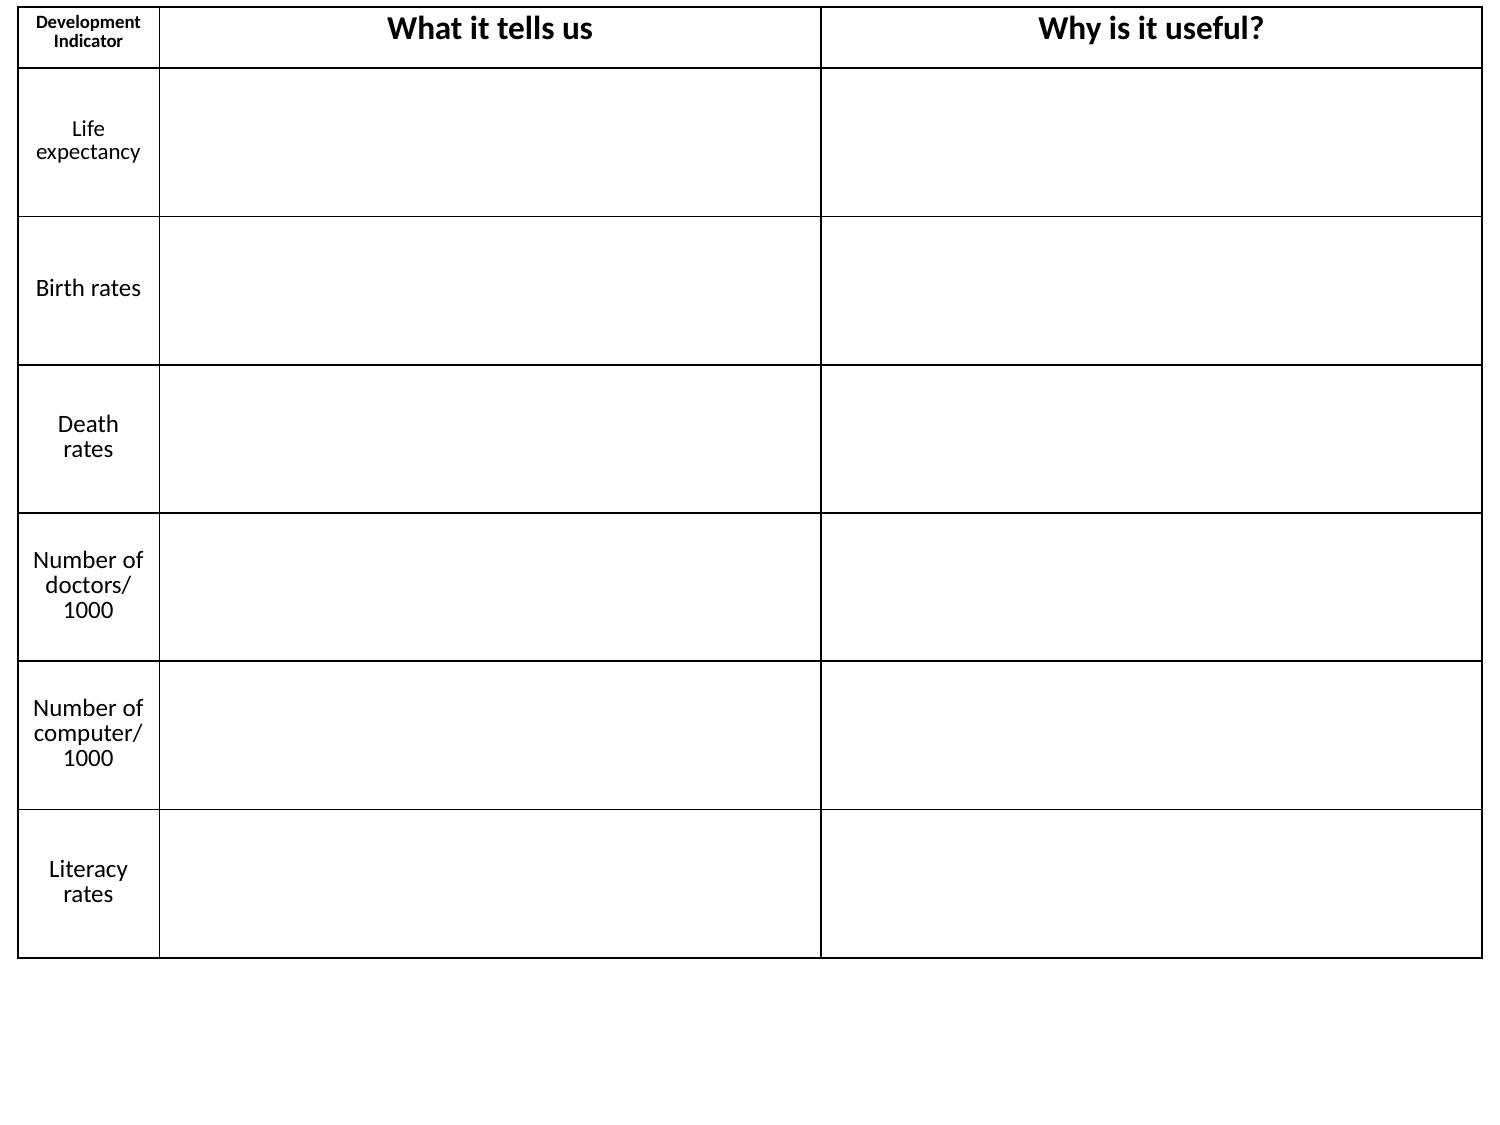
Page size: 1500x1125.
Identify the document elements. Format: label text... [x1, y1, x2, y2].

table_cell [822, 217, 1481, 364]
table_cell Birth rates [19, 217, 159, 364]
table_cell [160, 69, 820, 216]
table_cell Number of computer/1000 [19, 662, 159, 809]
table_cell [160, 662, 820, 809]
table_cell [822, 69, 1481, 216]
table_cell Literacy rates [19, 810, 159, 957]
table_cell [160, 366, 820, 512]
table_cell [160, 217, 820, 364]
table_cell [160, 514, 820, 660]
table_cell [160, 810, 820, 957]
table_cell [822, 514, 1481, 660]
table_header Development Indicator [19, 8, 159, 67]
table_cell [822, 810, 1481, 957]
table_cell Life expectancy [19, 69, 159, 216]
table_cell [822, 366, 1481, 512]
table_cell Death rates [19, 366, 159, 512]
table_cell [822, 662, 1481, 809]
table_header What it tells us [160, 8, 820, 67]
table_header Why is it useful? [822, 8, 1481, 67]
table_cell Number of doctors/ 1000 [19, 514, 159, 660]
